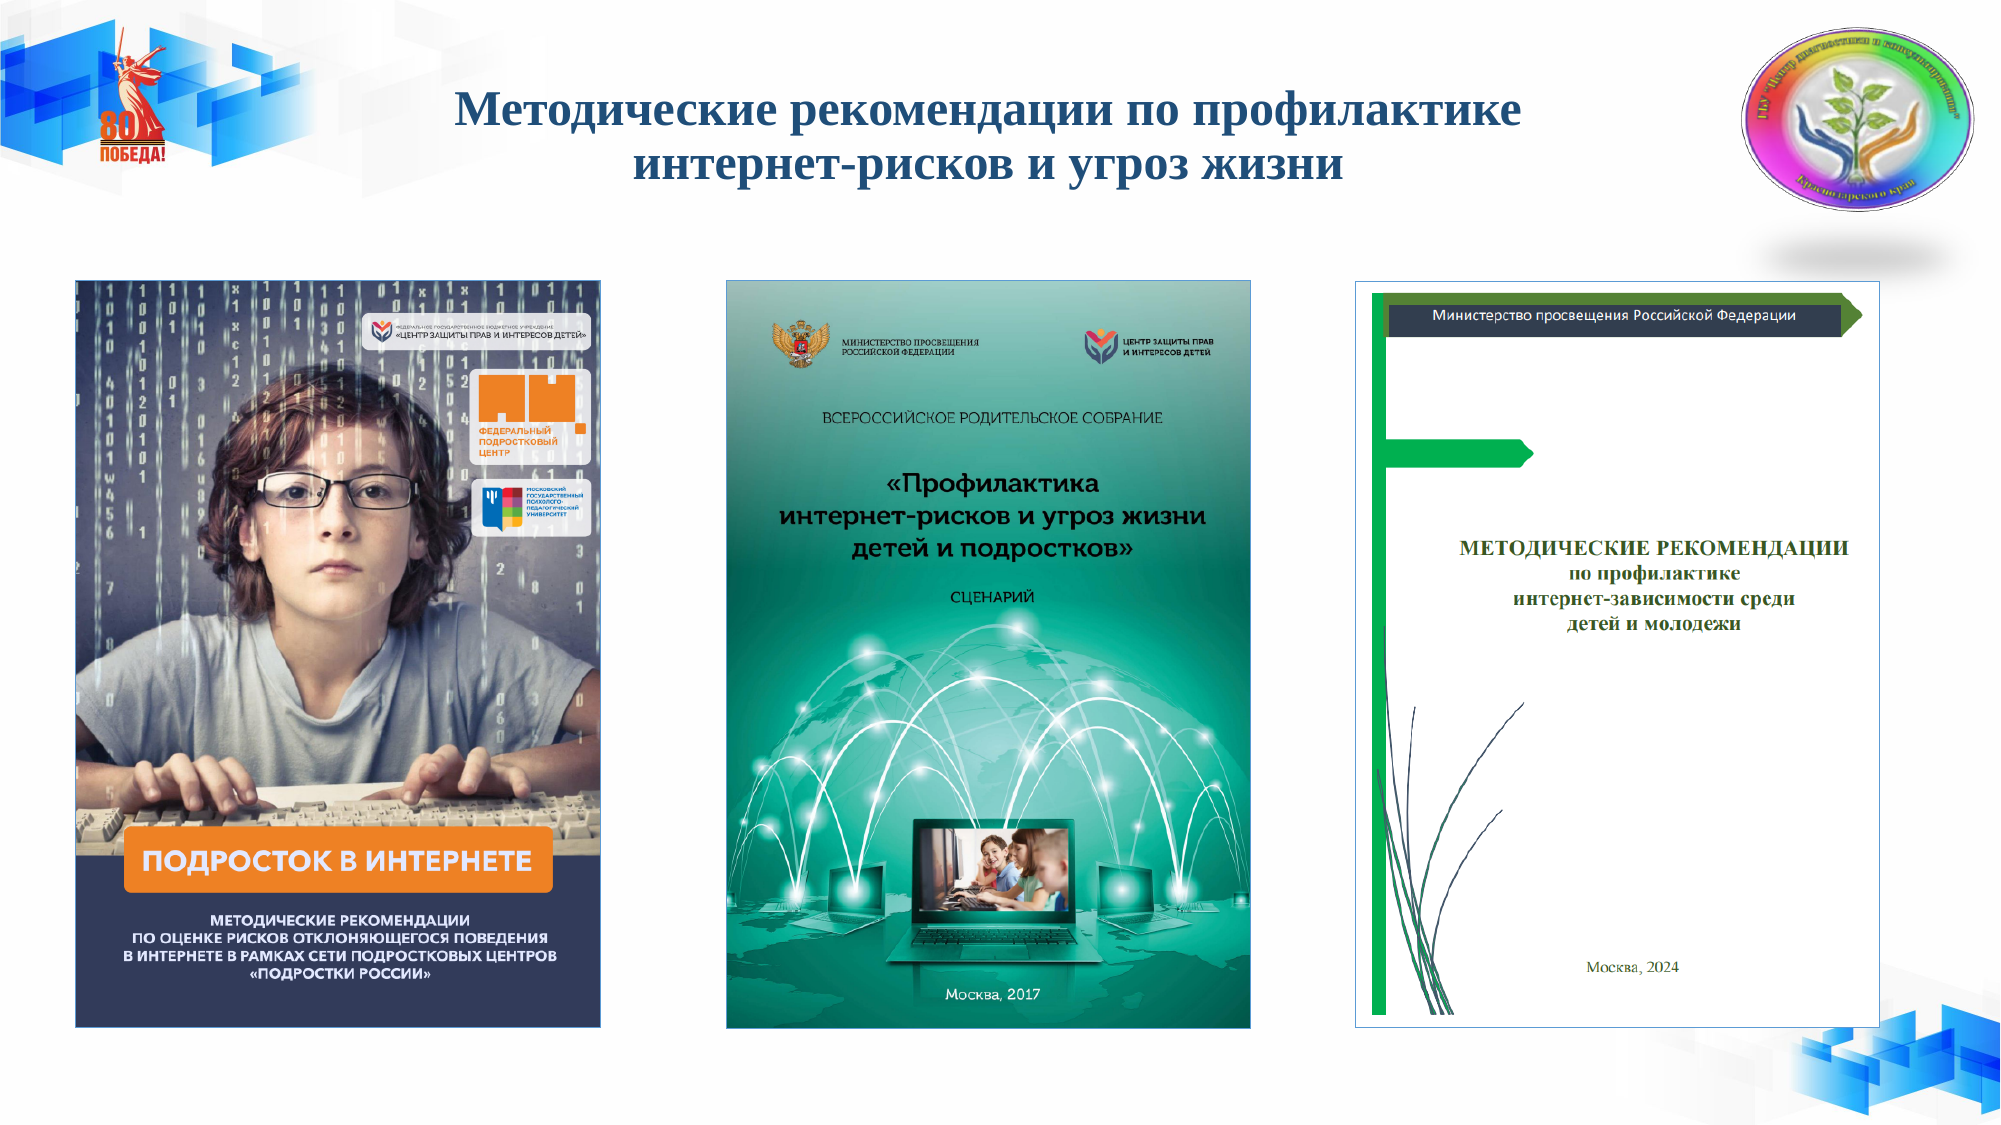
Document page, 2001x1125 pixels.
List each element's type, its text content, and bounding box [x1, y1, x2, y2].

picture [0, 0, 2001, 1125]
text_box Методические рекомендации по профилактике интернет-рисков и угроз жизни [329, 75, 1648, 205]
